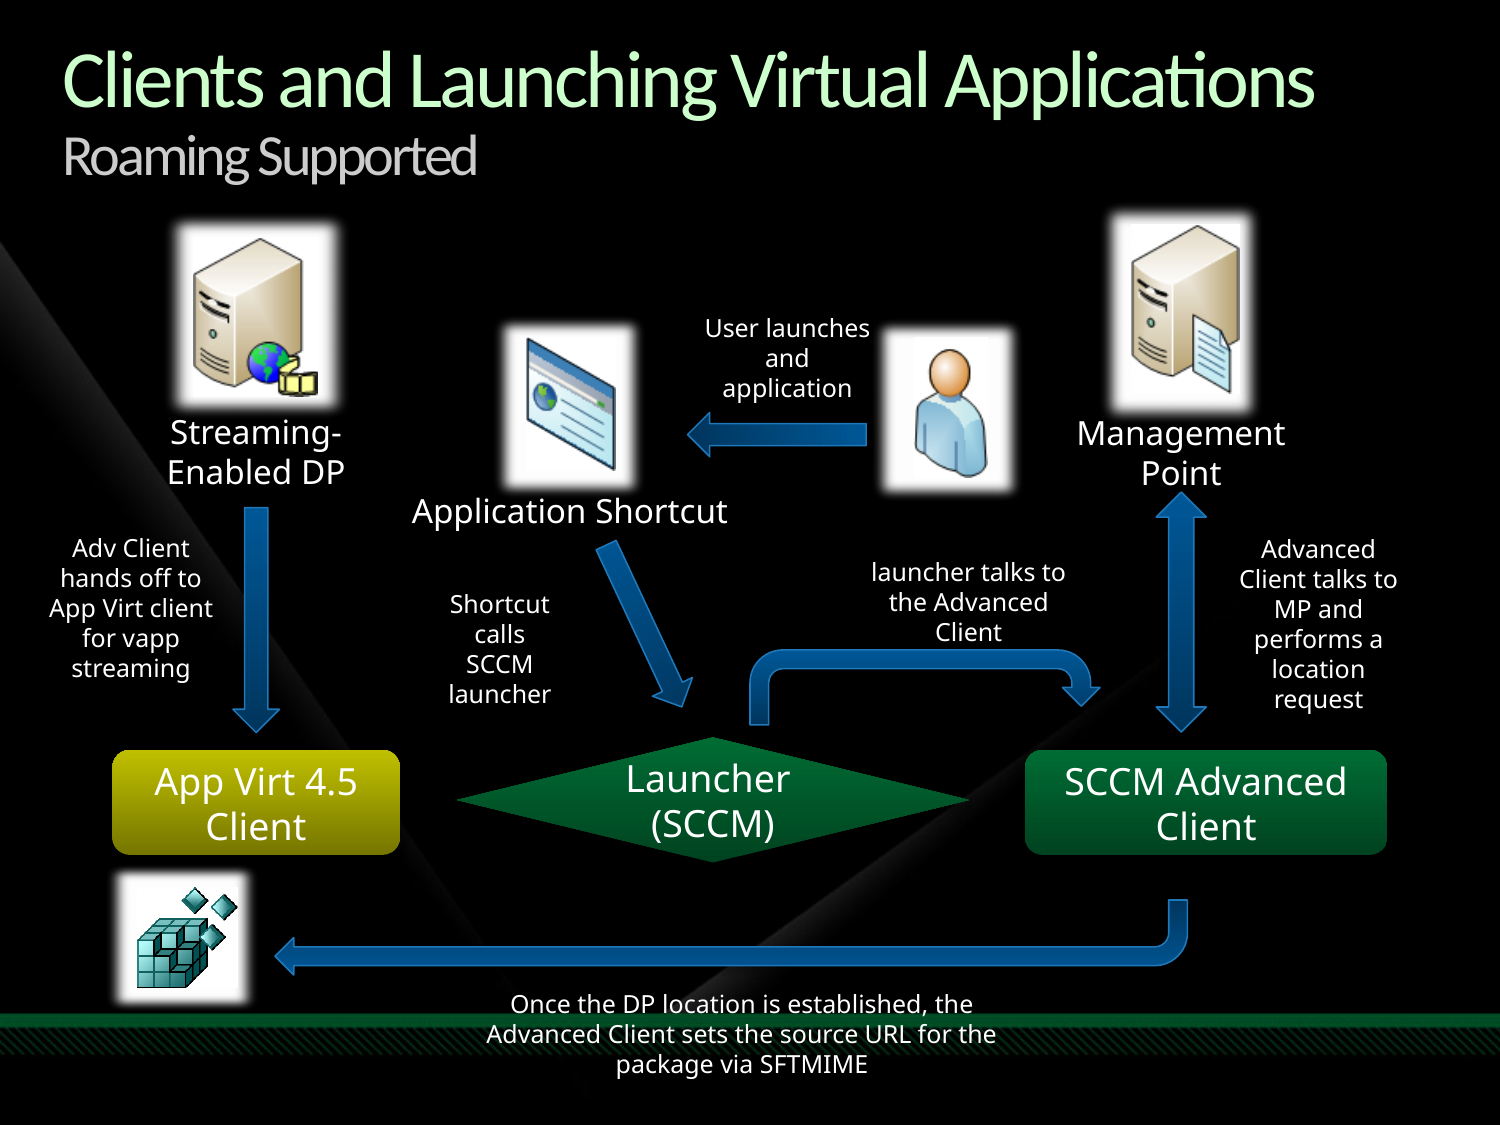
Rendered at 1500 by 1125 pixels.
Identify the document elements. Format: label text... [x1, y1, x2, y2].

text_box Management Point [1044, 404, 1332, 500]
title Clients and Launching Virtual Applications Roaming Supported [62, 37, 1463, 190]
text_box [1093, 195, 1269, 430]
text_box User launches and application [687, 305, 888, 410]
text_box Advanced Client talks to MP and performs a location request [1212, 526, 1425, 721]
text_box launcher talks to the Advanced Client [837, 549, 1100, 654]
text_box [232, 506, 281, 734]
text_box Application Shortcut [388, 483, 752, 538]
text_box [595, 539, 694, 708]
text_box Shortcut calls SCCM launcher [424, 581, 575, 716]
text_box [274, 899, 1189, 976]
text_box Adv Client hands off to App Virt client for vapp streaming [24, 525, 238, 690]
text_box Once the DP location is established, the Advanced Client sets the source URL for the package via SFTMIME [435, 981, 1049, 1087]
text_box SCCM Advanced Client [1024, 749, 1388, 855]
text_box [155, 206, 357, 425]
text_box [749, 649, 1101, 726]
text_box [1155, 491, 1207, 733]
picture [0, 0, 1500, 1125]
text_box Streaming- Enabled DP [143, 403, 369, 499]
text_box [686, 411, 845, 458]
text_box Launcher (SCCM) [456, 737, 970, 863]
text_box App Virt 4.5 Client [112, 749, 400, 855]
